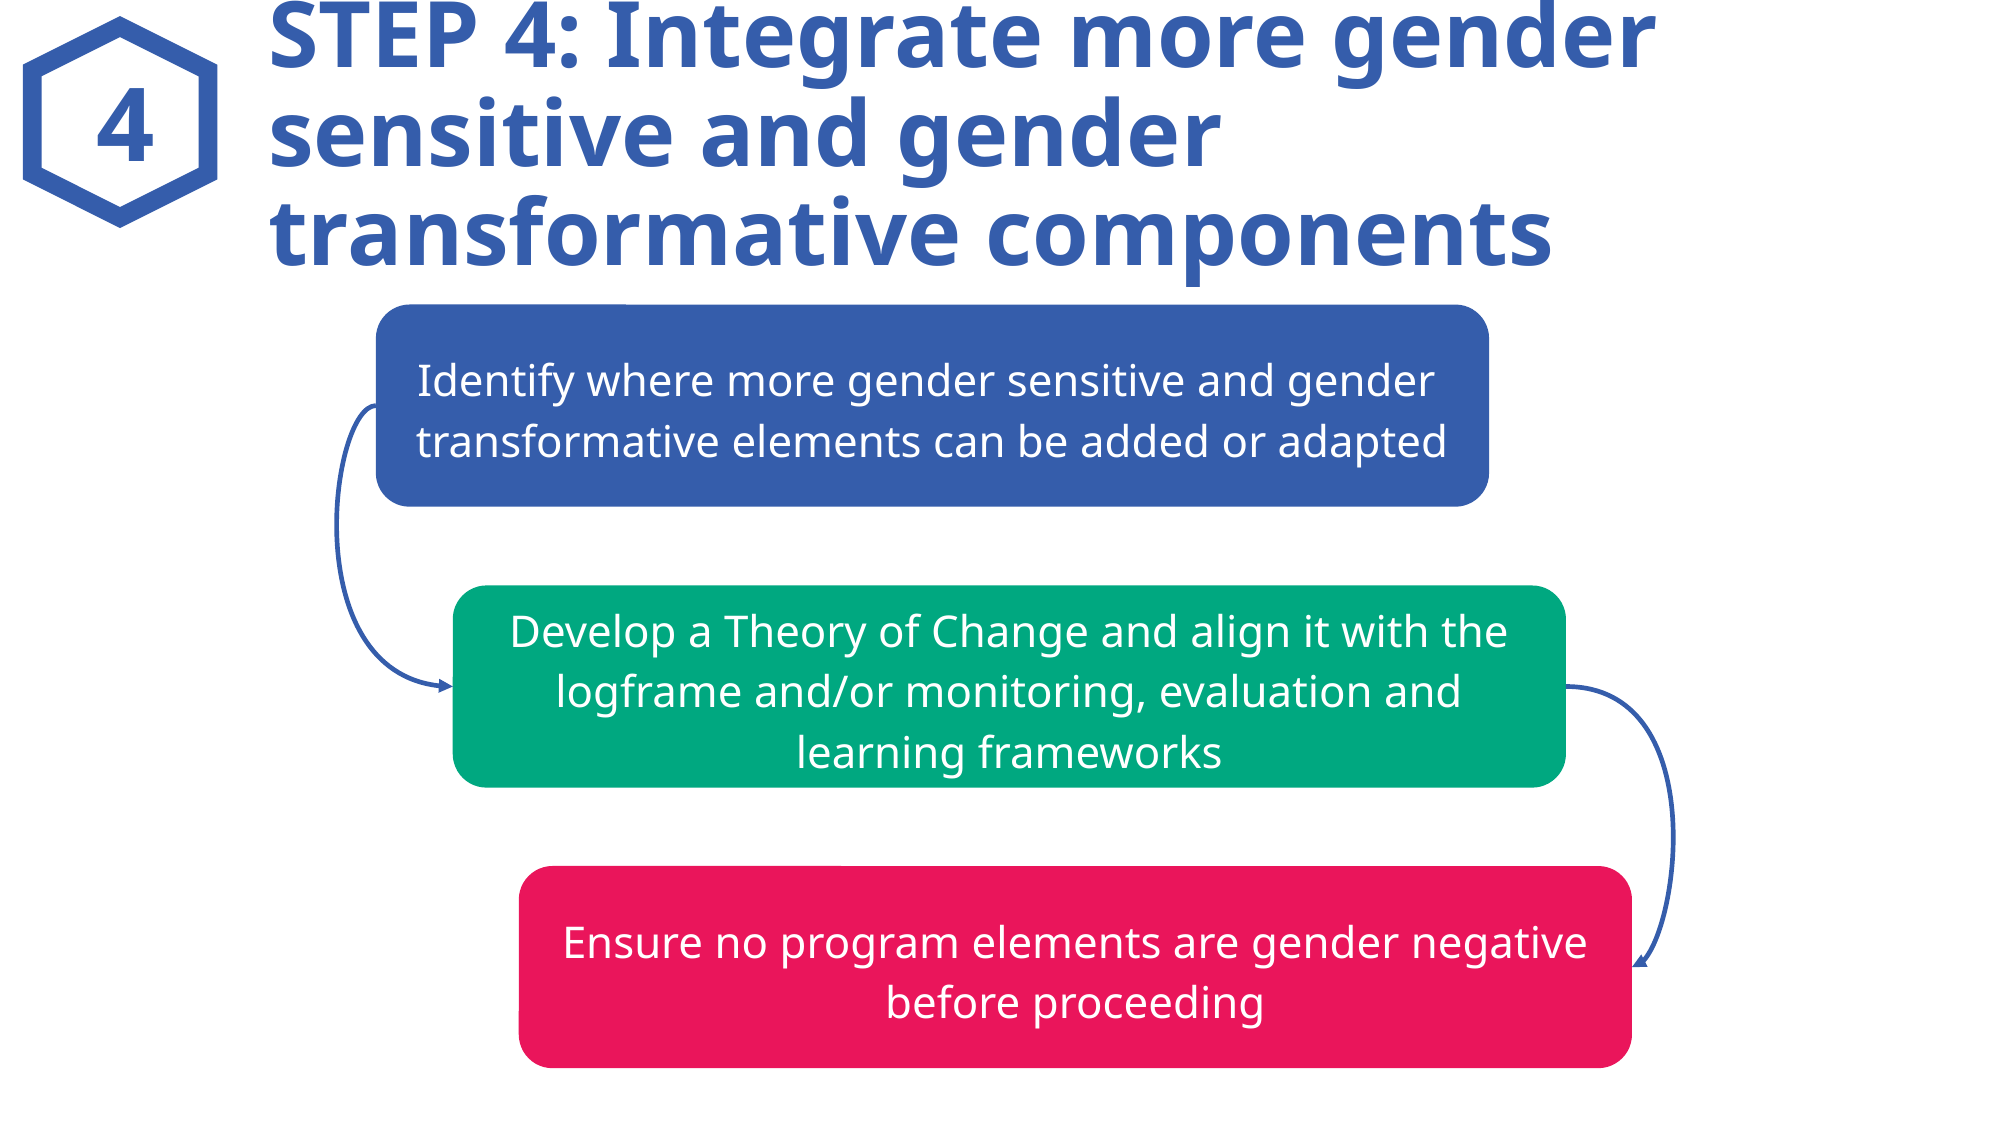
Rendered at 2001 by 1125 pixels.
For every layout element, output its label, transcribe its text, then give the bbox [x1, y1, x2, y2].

text_box 4 [81, 51, 159, 166]
text_box [32, 26, 208, 218]
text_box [375, 405, 454, 687]
title STEP 4: Integrate more gender sensitive and gender transformative components [253, 74, 1865, 200]
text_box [1565, 686, 1633, 968]
text_box Identify where more gender sensitive and gender transformative elements can be added or adapted [375, 304, 1490, 507]
text_box Develop a Theory of Change and align it with the logframe and/or monitoring, evaluation and learning frameworks [452, 585, 1566, 788]
text_box Ensure no program elements are gender negative before proceeding [518, 865, 1632, 1069]
